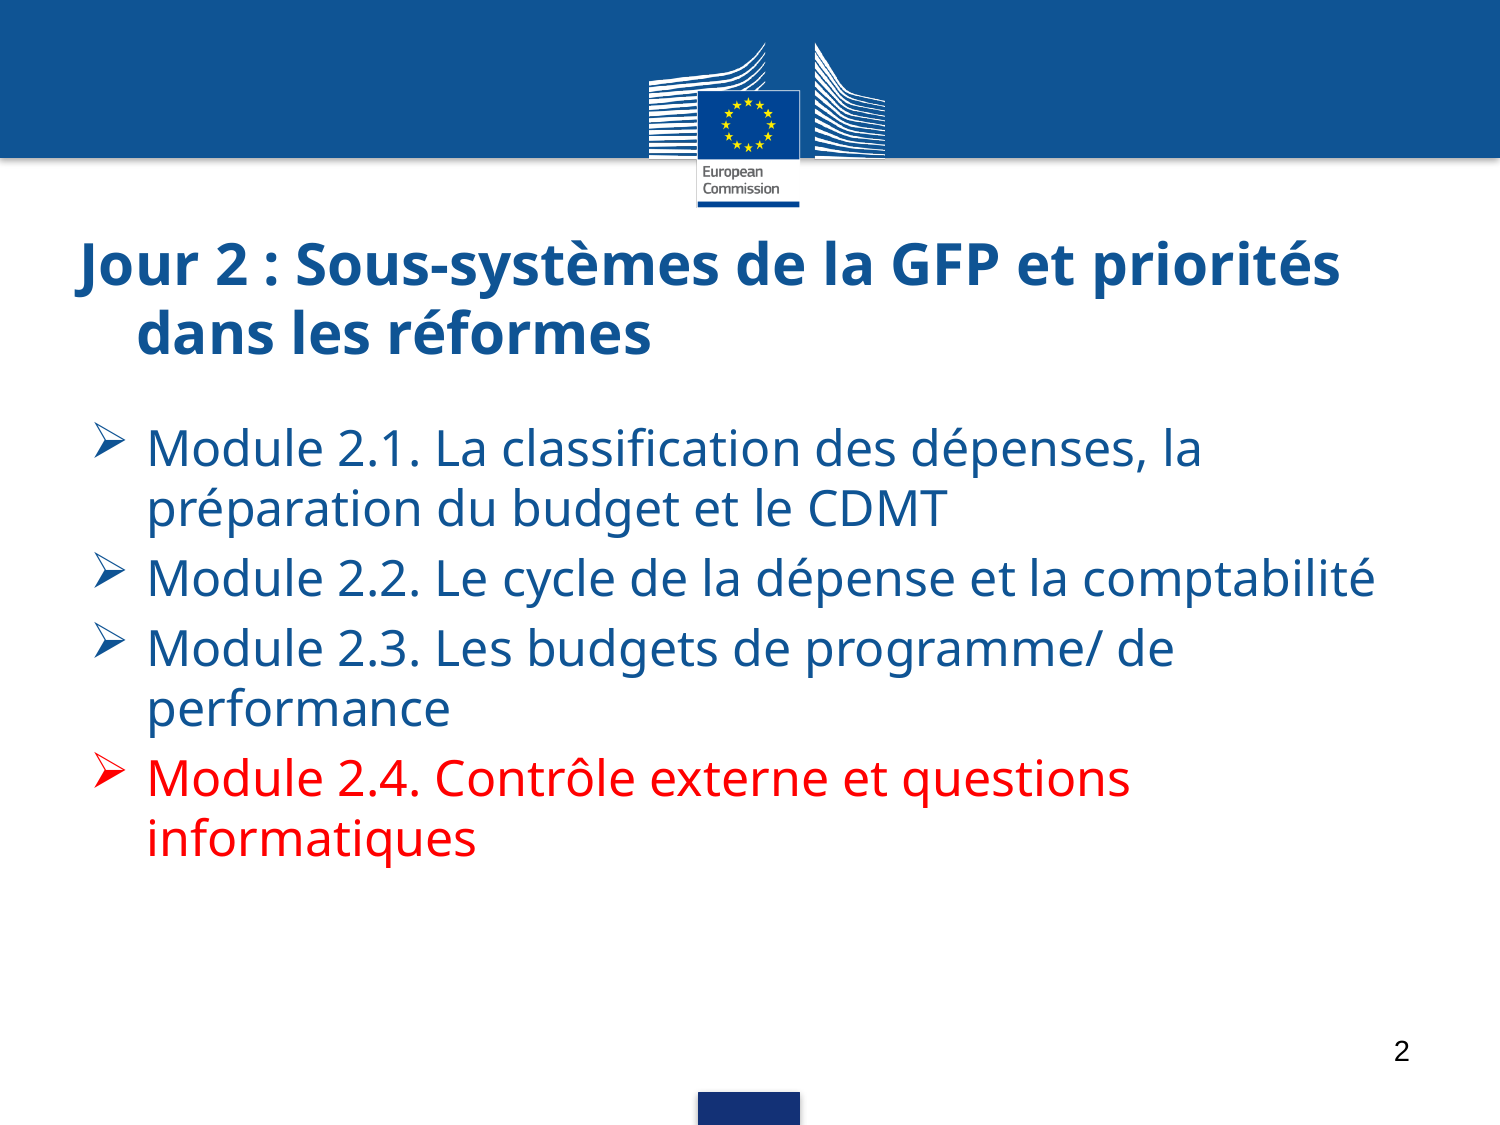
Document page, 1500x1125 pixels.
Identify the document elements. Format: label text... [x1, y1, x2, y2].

list Module 2.1. La classification des dépenses, la préparation du budget et le CDMT Module 2.2. Le cycle de la dépense et la comptabilité Module 2.3. Les budgets de programme/ de performance Module 2.4. Contrôle externe et questions informatiques [74, 408, 1460, 988]
title Jour 2 : Sous-systèmes de la GFP et priorités dans les réformes [64, 219, 1460, 374]
picture [649, 42, 885, 208]
slide_number 2 [1074, 1024, 1426, 1103]
